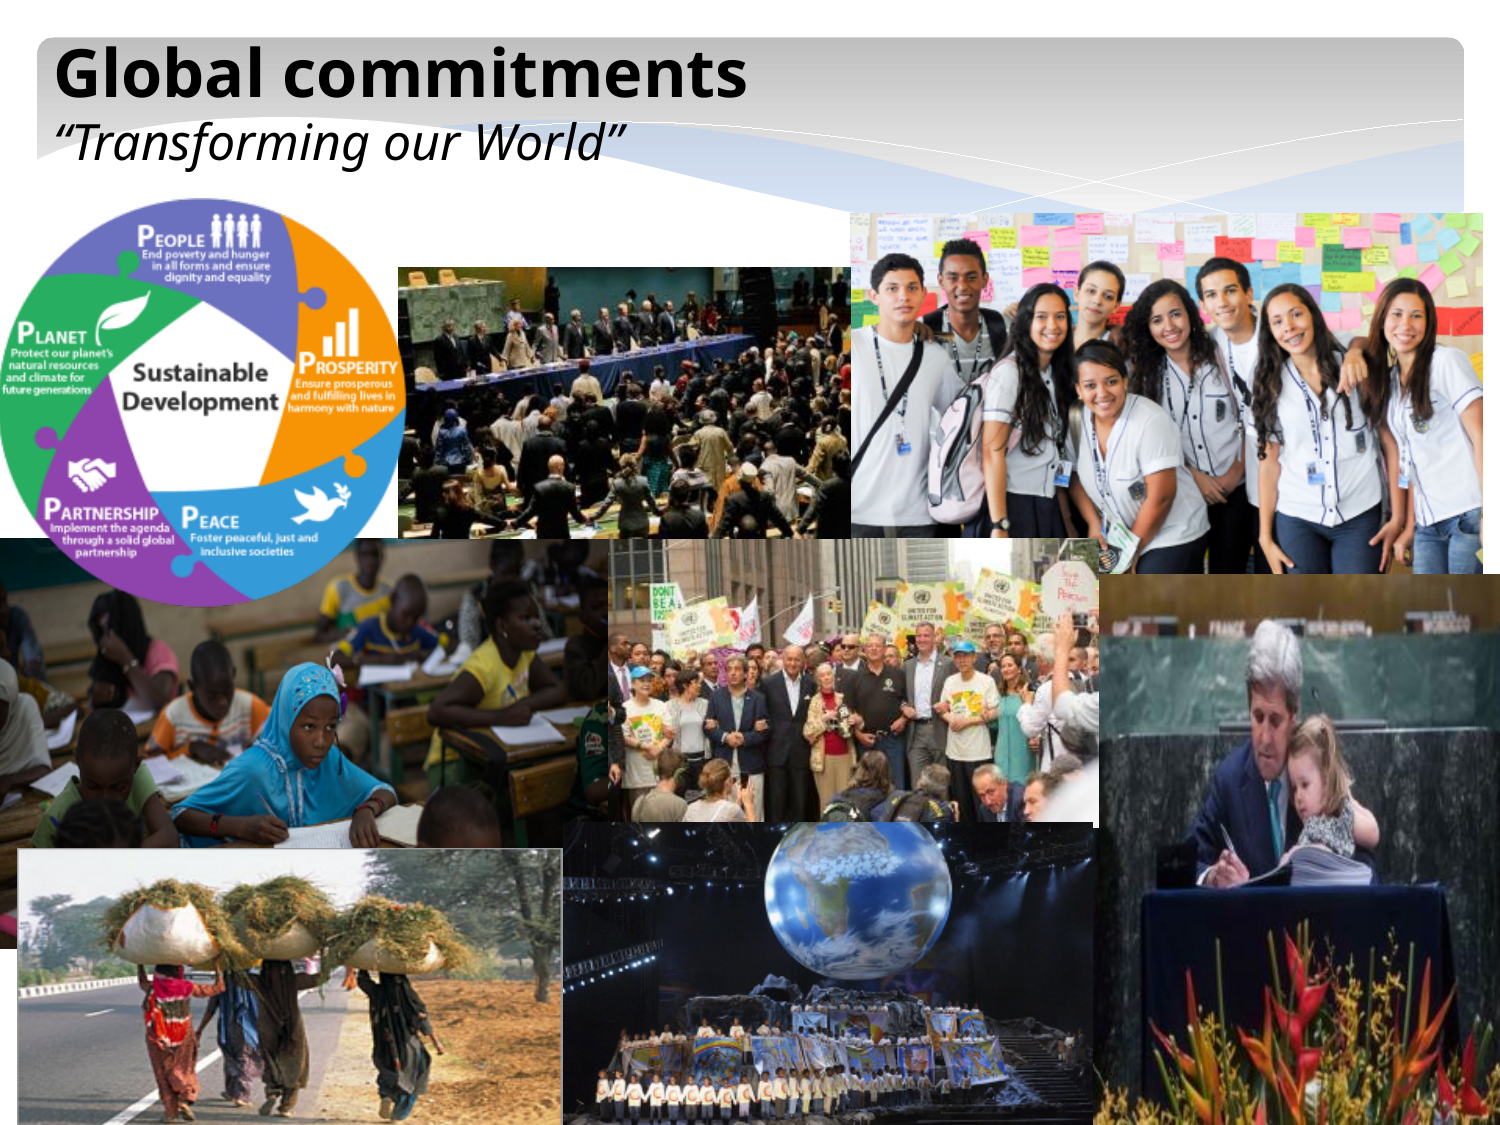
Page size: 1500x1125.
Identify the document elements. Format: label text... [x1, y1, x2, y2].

text_box Global commitments “Transforming our World” [53, 30, 904, 181]
picture [0, 195, 1500, 1125]
